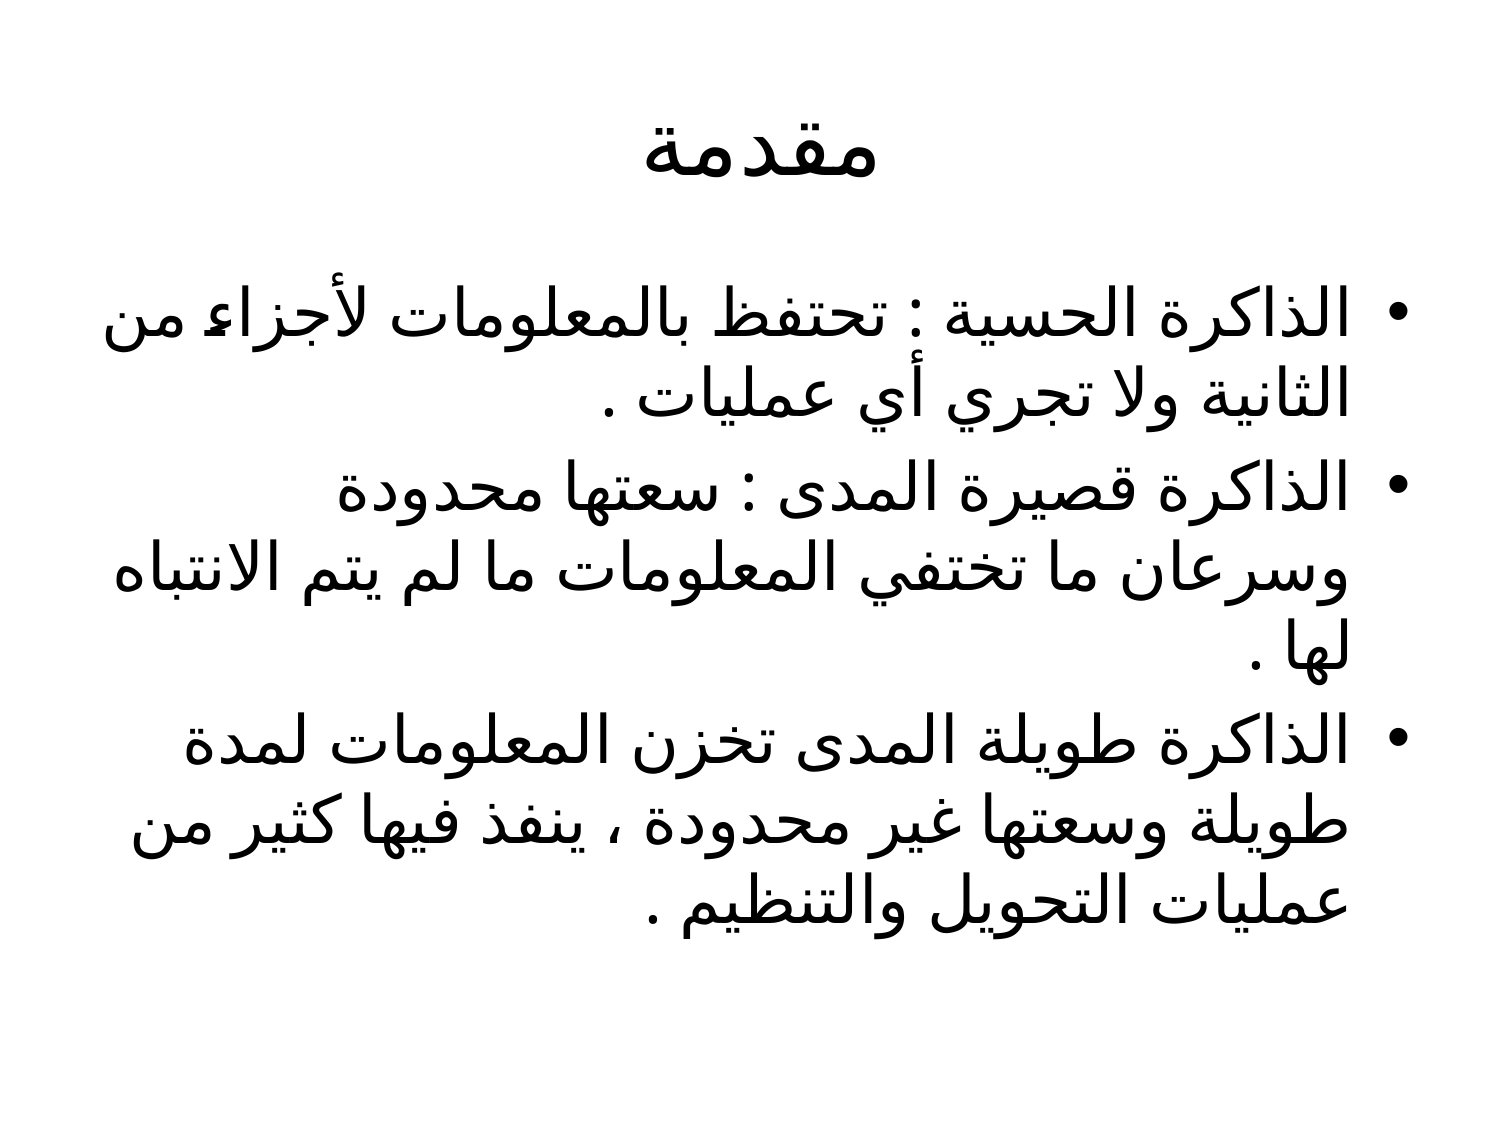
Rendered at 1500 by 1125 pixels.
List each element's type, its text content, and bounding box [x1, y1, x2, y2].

title مقدمة [75, 45, 1425, 233]
list الذاكرة الحسية : تحتفظ بالمعلومات لأجزاء من الثانية ولا تجري أي عمليات . الذاكرة قصيرة المدى : سعتها محدودة وسرعان ما تختفي المعلومات ما لم يتم الانتباه لها . الذاكرة طويلة المدى تخزن المعلومات لمدة طويلة وسعتها غير محدودة ، ينفذ فيها كثير من عمليات التحويل والتنظيم . [75, 262, 1425, 1005]
